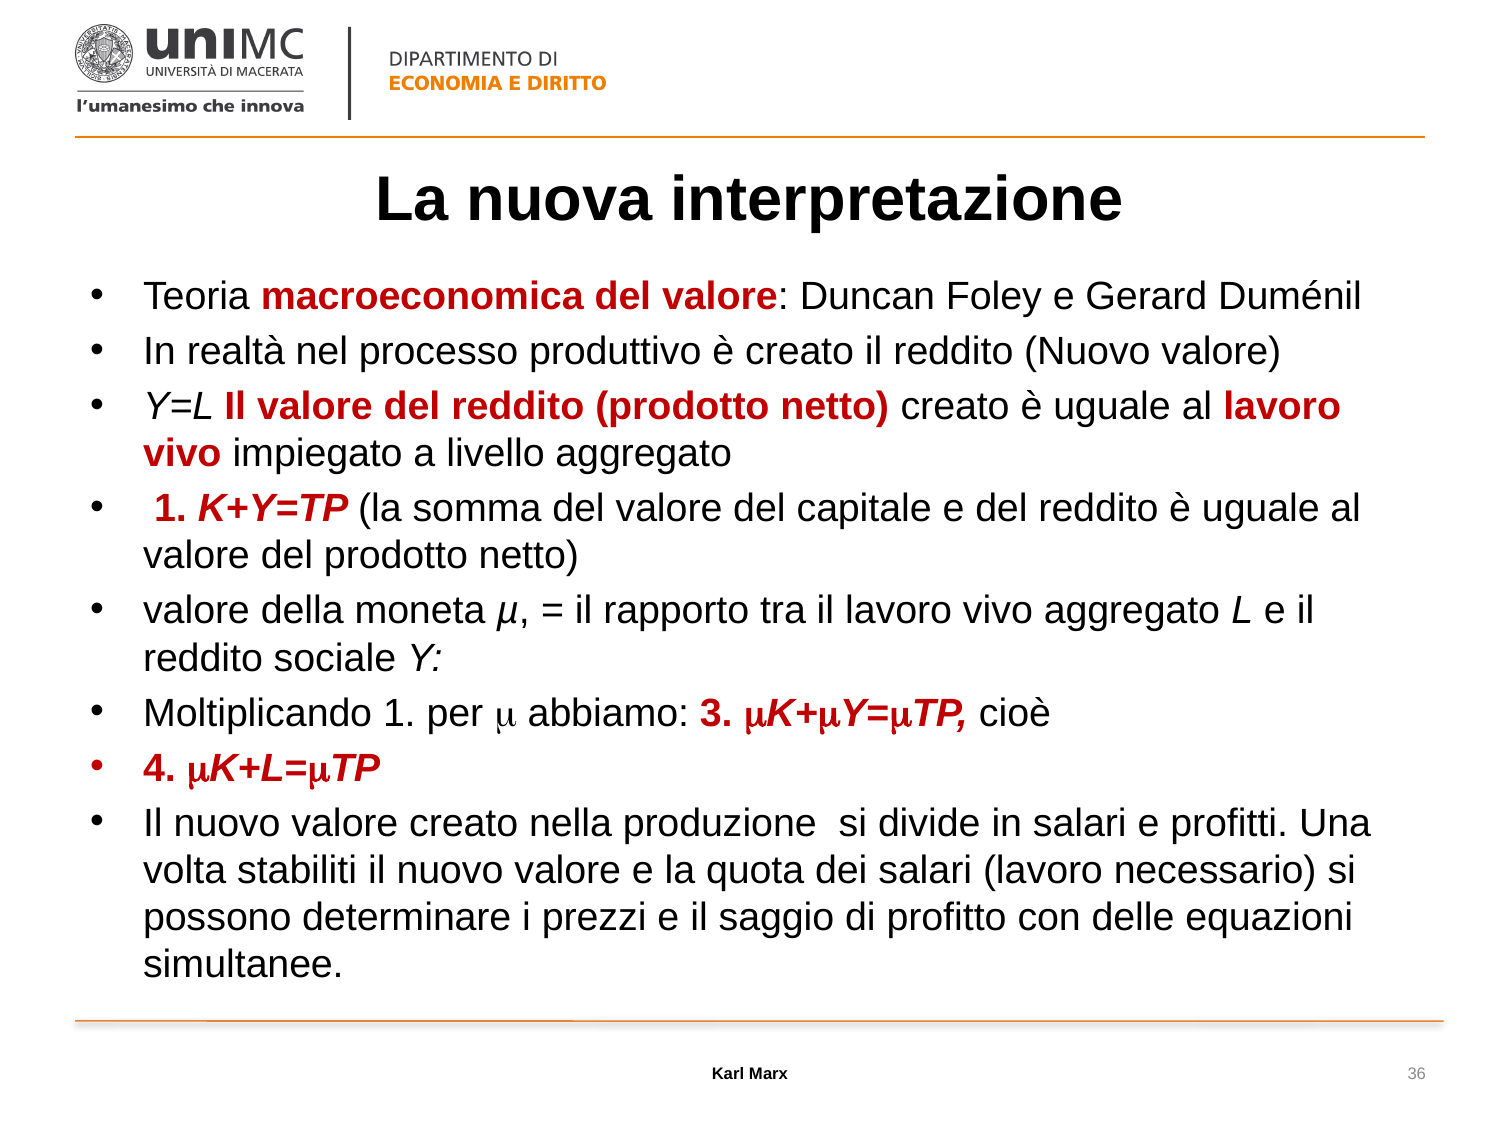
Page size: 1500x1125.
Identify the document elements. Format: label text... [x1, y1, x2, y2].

slide_number 36 [1091, 1042, 1442, 1103]
footer Karl Marx [512, 1042, 988, 1103]
picture [75, 24, 1425, 138]
title La nuova interpretazione [75, 149, 1425, 241]
